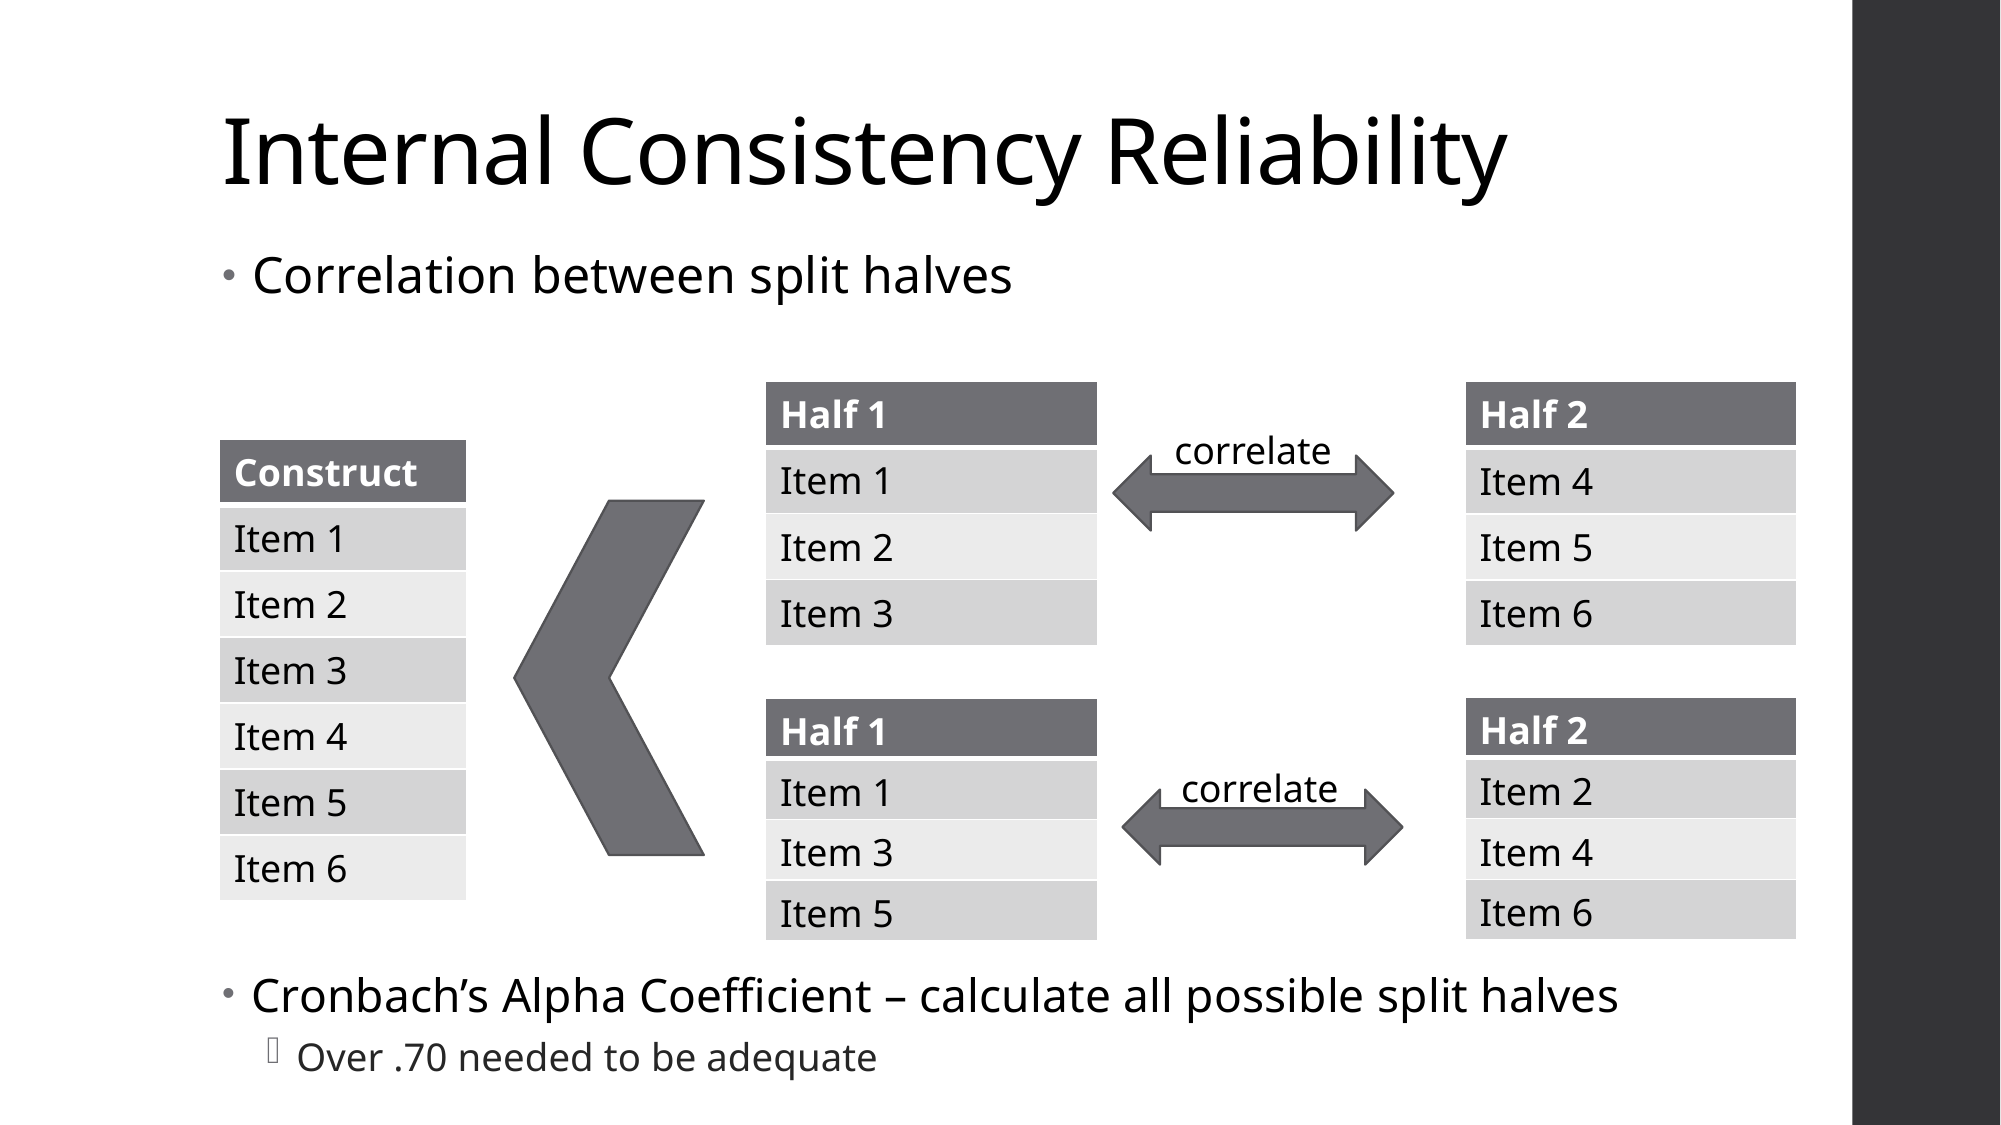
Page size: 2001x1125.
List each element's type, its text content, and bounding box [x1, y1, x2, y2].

list Correlation between split halves [206, 240, 1617, 319]
table_cell Item 1 [766, 761, 1097, 819]
text_box [513, 499, 705, 857]
title Internal Consistency Reliability [206, 60, 1797, 212]
table_cell Item 2 [220, 572, 466, 636]
text_box correlate [1147, 419, 1359, 480]
table_cell Item 3 [220, 638, 466, 702]
table_cell Item 6 [1466, 880, 1796, 939]
table_cell Item 1 [220, 508, 466, 570]
table_header Half 2 [1466, 698, 1796, 755]
table_cell Item 6 [220, 836, 466, 900]
table_cell Item 3 [766, 580, 1097, 645]
table_header Half 1 [766, 699, 1097, 756]
table_cell Item 6 [1466, 581, 1796, 645]
table_header Construct [220, 440, 466, 502]
table_header Half 2 [1466, 382, 1796, 445]
text_box [1121, 788, 1404, 866]
table_cell Item 5 [766, 881, 1097, 940]
table_cell Item 1 [766, 450, 1097, 513]
table_header Half 1 [766, 382, 1097, 445]
table_cell Item 4 [1466, 450, 1796, 513]
table_cell Item 2 [1466, 760, 1796, 818]
table_cell Item 5 [1466, 515, 1796, 579]
table_cell Item 4 [1466, 819, 1796, 879]
text_box correlate [1154, 757, 1366, 818]
table_cell Item 2 [766, 514, 1097, 579]
table_cell Item 3 [766, 820, 1097, 879]
table_cell Item 5 [220, 770, 466, 834]
table_cell Item 4 [220, 704, 466, 768]
text_box [1112, 456, 1395, 532]
text_box Cronbach’s Alpha Coefficient – calculate all possible split halves Over .70 needed to be adequate [206, 956, 1650, 1096]
